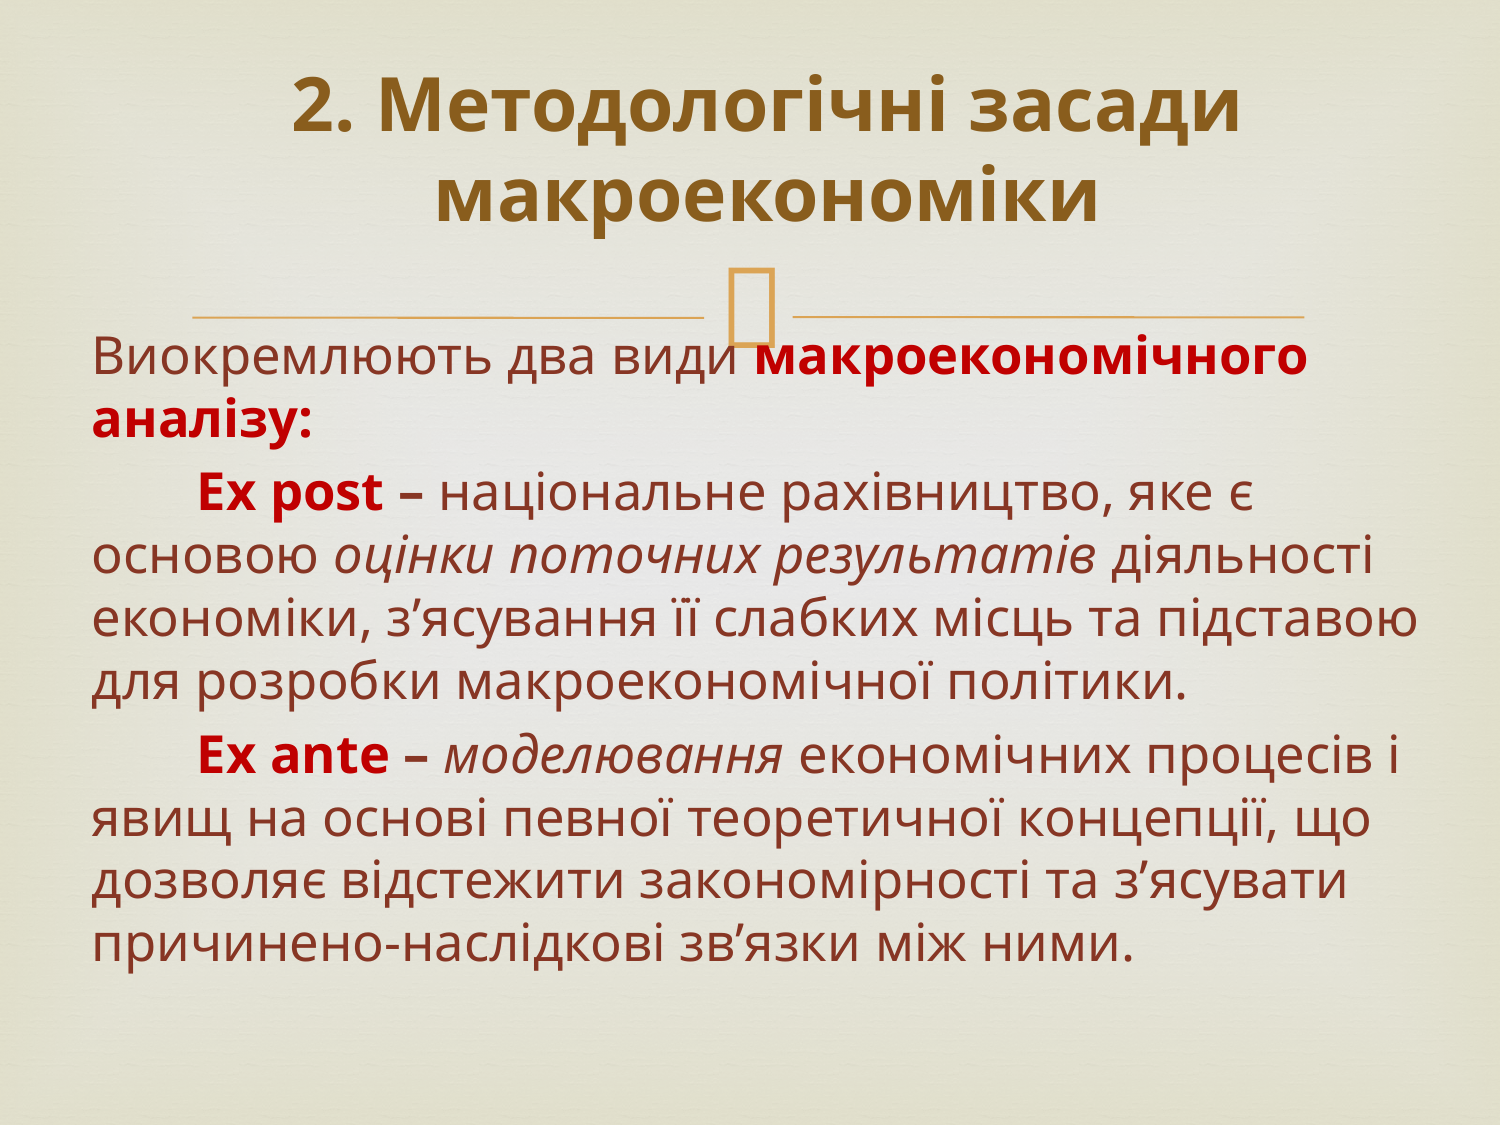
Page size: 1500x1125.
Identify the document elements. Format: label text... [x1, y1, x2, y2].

list Виокремлюють два види макроекономічного аналізу: Ex post – національне рахівництво, яке є основою оцінки поточних результатів діяльності економіки, з’ясування її слабких місць та підставою для розробки макроекономічної політики. Ex antе – моделювання економічних процесів і явищ на основі певної теоретичної концепції, що дозволяє відстежити закономірності та з’ясувати причинено-наслідкові зв’язки між ними. [76, 314, 1447, 1005]
title 2. Методологічні засади макроекономіки [100, 30, 1436, 263]
